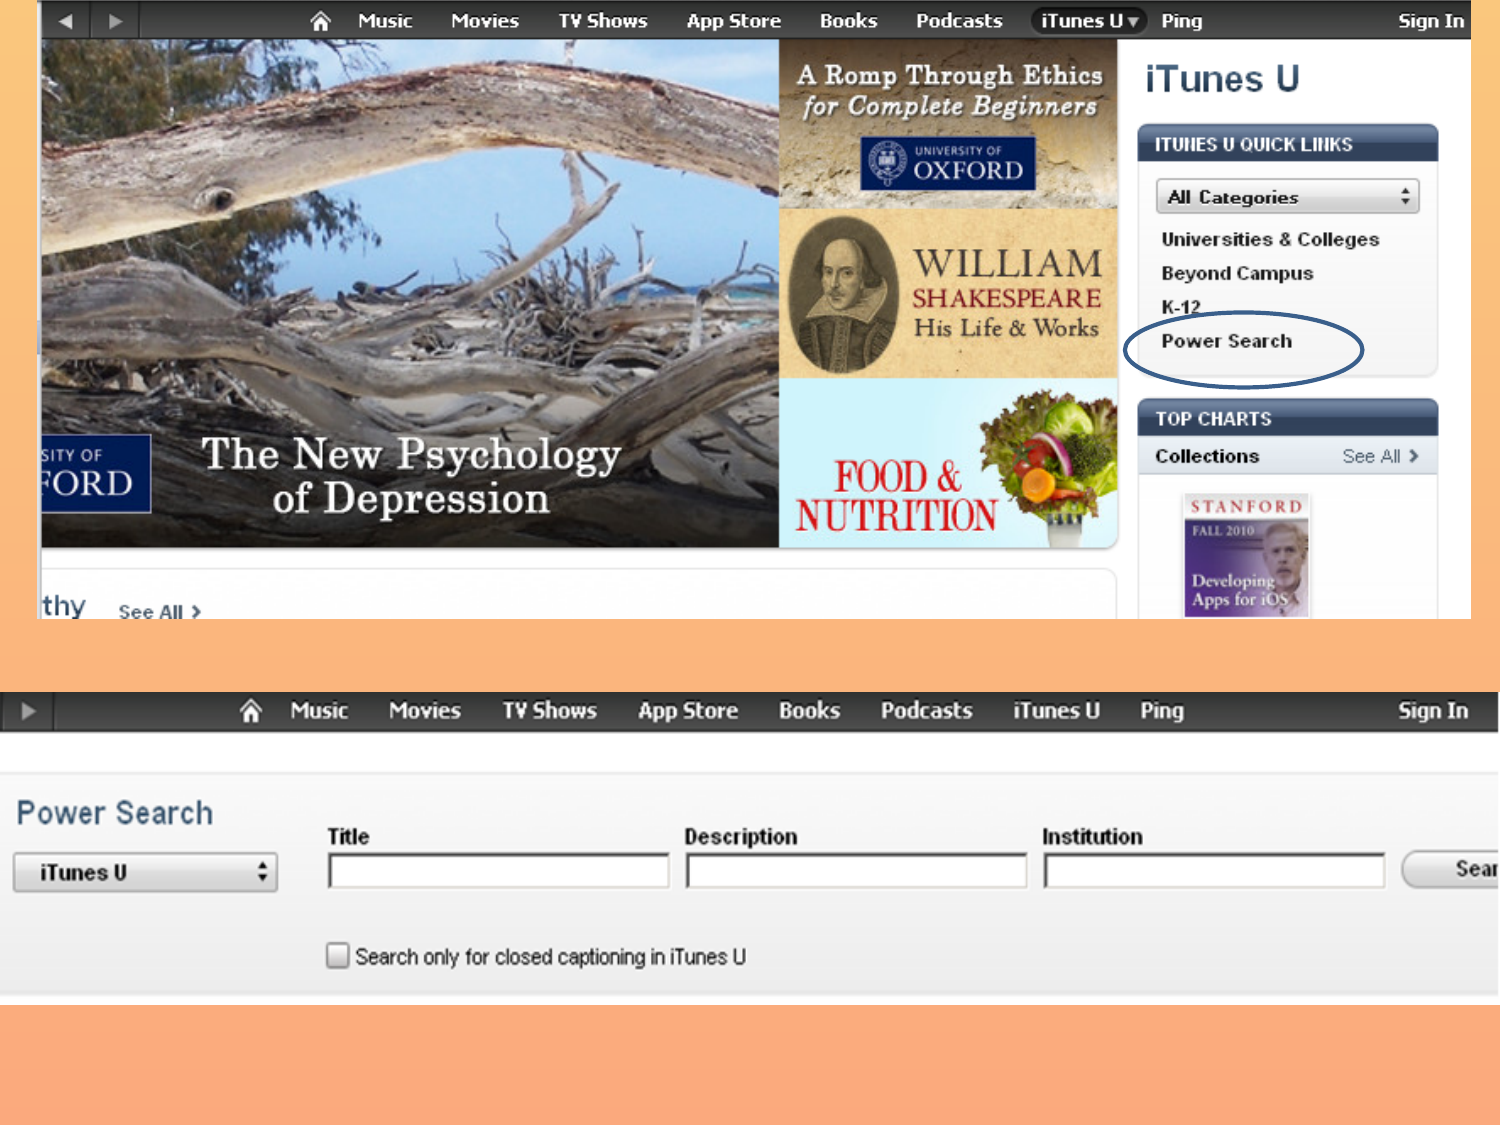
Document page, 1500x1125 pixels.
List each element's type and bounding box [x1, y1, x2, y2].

list [37, 0, 1471, 619]
picture [0, 692, 1500, 1005]
